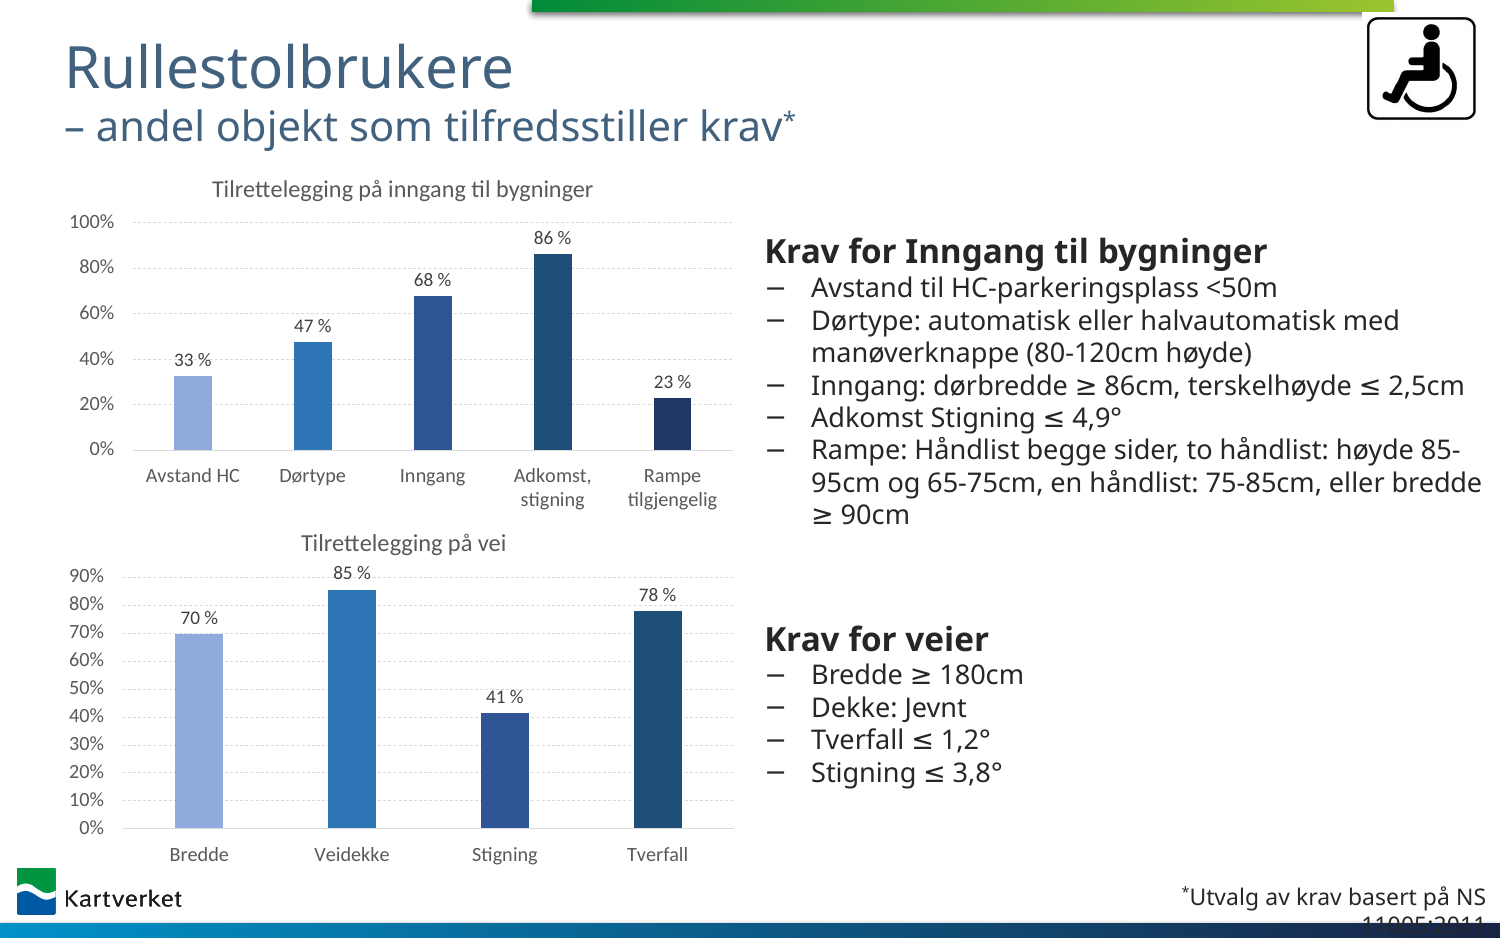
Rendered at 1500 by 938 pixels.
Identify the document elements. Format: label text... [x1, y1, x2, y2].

picture [62, 520, 746, 874]
text_box *Utvalg av krav basert på NS 11005:2011 [1068, 873, 1500, 938]
picture [1362, 12, 1481, 126]
picture [62, 166, 744, 519]
text_box Krav for Inngang til bygninger Avstand til HC-parkeringsplass <50m Dørtype: automatisk eller halvautomatisk med manøverknappe (80-120cm høyde) Inngang: dørbredde ≥ 86cm, terskelhøyde ≤ 2,5cm Adkomst Stigning ≤ 4,9° Rampe: Håndlist begge sider, to håndlist: høyde 85-95cm og 65-75cm, en håndlist: 75-85cm, eller bredde ≥ 90cm [749, 223, 1500, 538]
text_box Rullestolbrukere – andel objekt som tilfredsstiller krav* [49, 25, 1431, 158]
text_box Krav for veier Bredde ≥ 180cm Dekke: Jevnt Tverfall ≤ 1,2° Stigning ≤ 3,8° [749, 610, 1500, 795]
